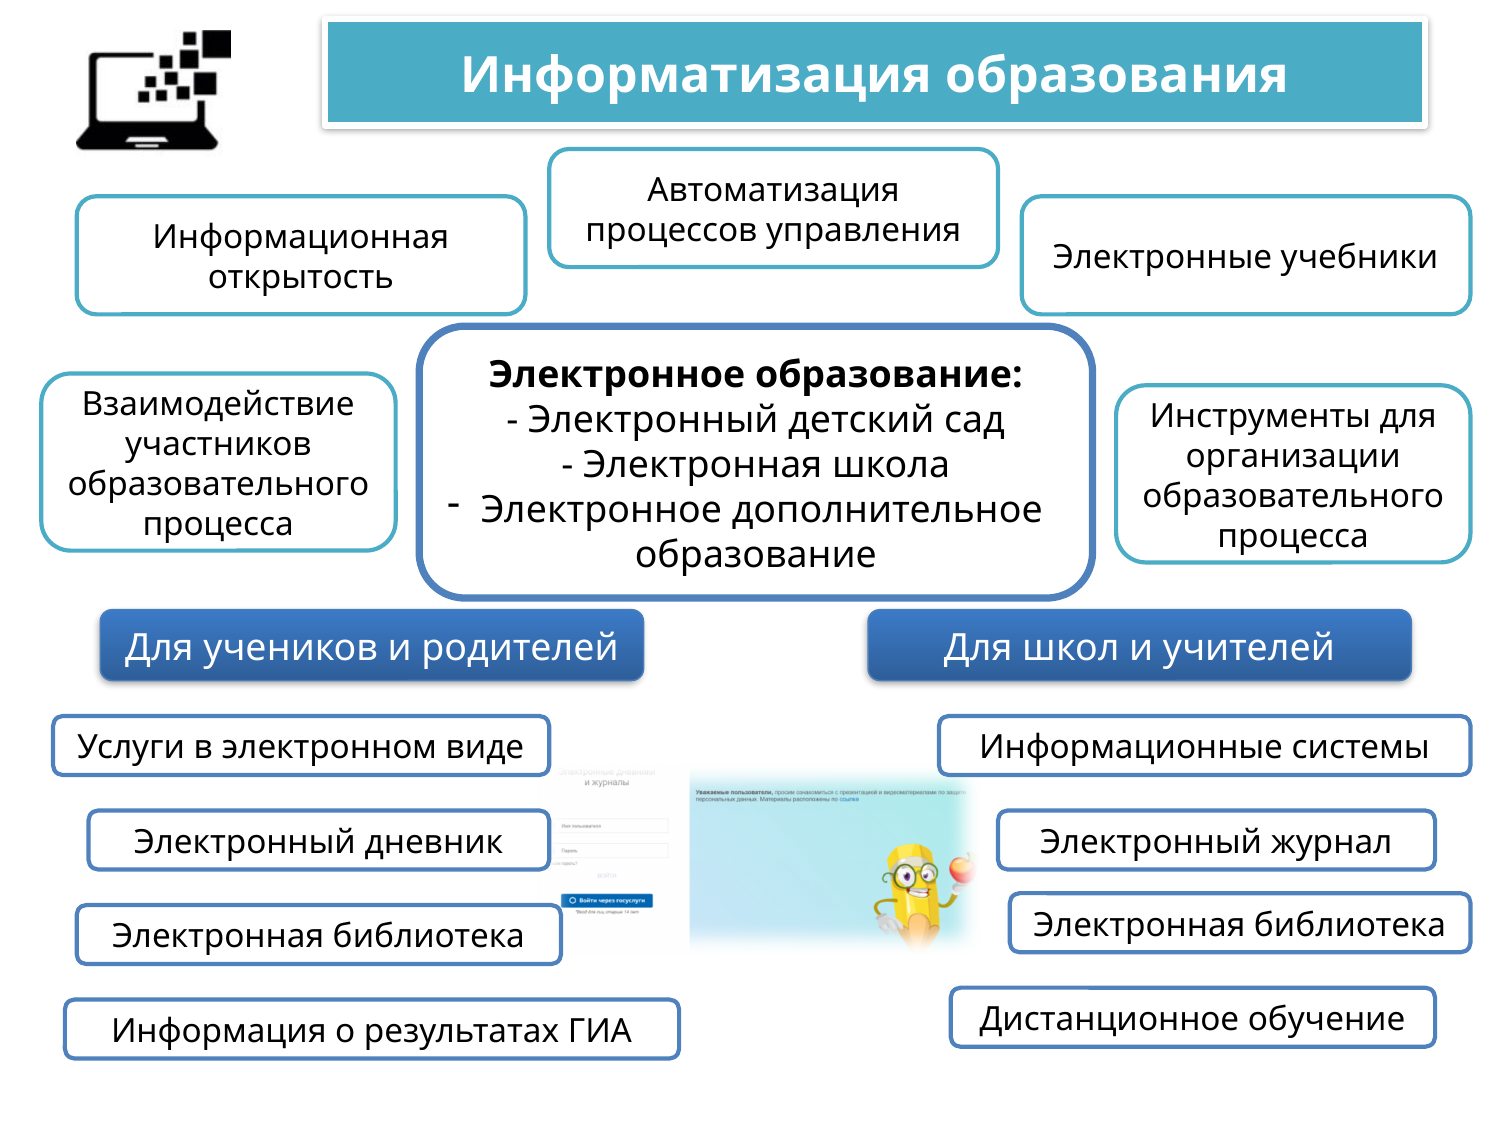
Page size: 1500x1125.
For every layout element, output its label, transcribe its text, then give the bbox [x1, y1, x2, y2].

text_box Электронный дневник [86, 808, 532, 872]
title Информатизация образования [322, 16, 1428, 129]
text_box Для школ и учителей [867, 608, 1413, 682]
text_box Электронная библиотека [74, 902, 558, 967]
text_box Информация о результатах ГИА [62, 997, 682, 1061]
text_box Услуги в электронном виде [50, 713, 552, 778]
text_box Для учеников и родителей [99, 608, 645, 682]
text_box Электронный журнал [995, 808, 1438, 872]
text_box Инструменты для организации образовательного процесса [1114, 383, 1473, 565]
text_box Взаимодействие участников образовательного процесса [39, 371, 398, 553]
text_box Дистанционное обучение [948, 985, 1438, 1049]
picture [76, 30, 231, 160]
text_box Электронная библиотека [1007, 891, 1473, 955]
picture [537, 763, 981, 956]
text_box Информационная открытость [74, 194, 528, 317]
text_box Информационные системы [936, 713, 1473, 778]
text_box Электронное образование: - Электронный детский сад - Электронная школа Электронное дополнительное образование [417, 324, 1095, 601]
text_box Электронные учебники [1019, 194, 1473, 317]
text_box Автоматизация процессов управления [547, 146, 1001, 270]
